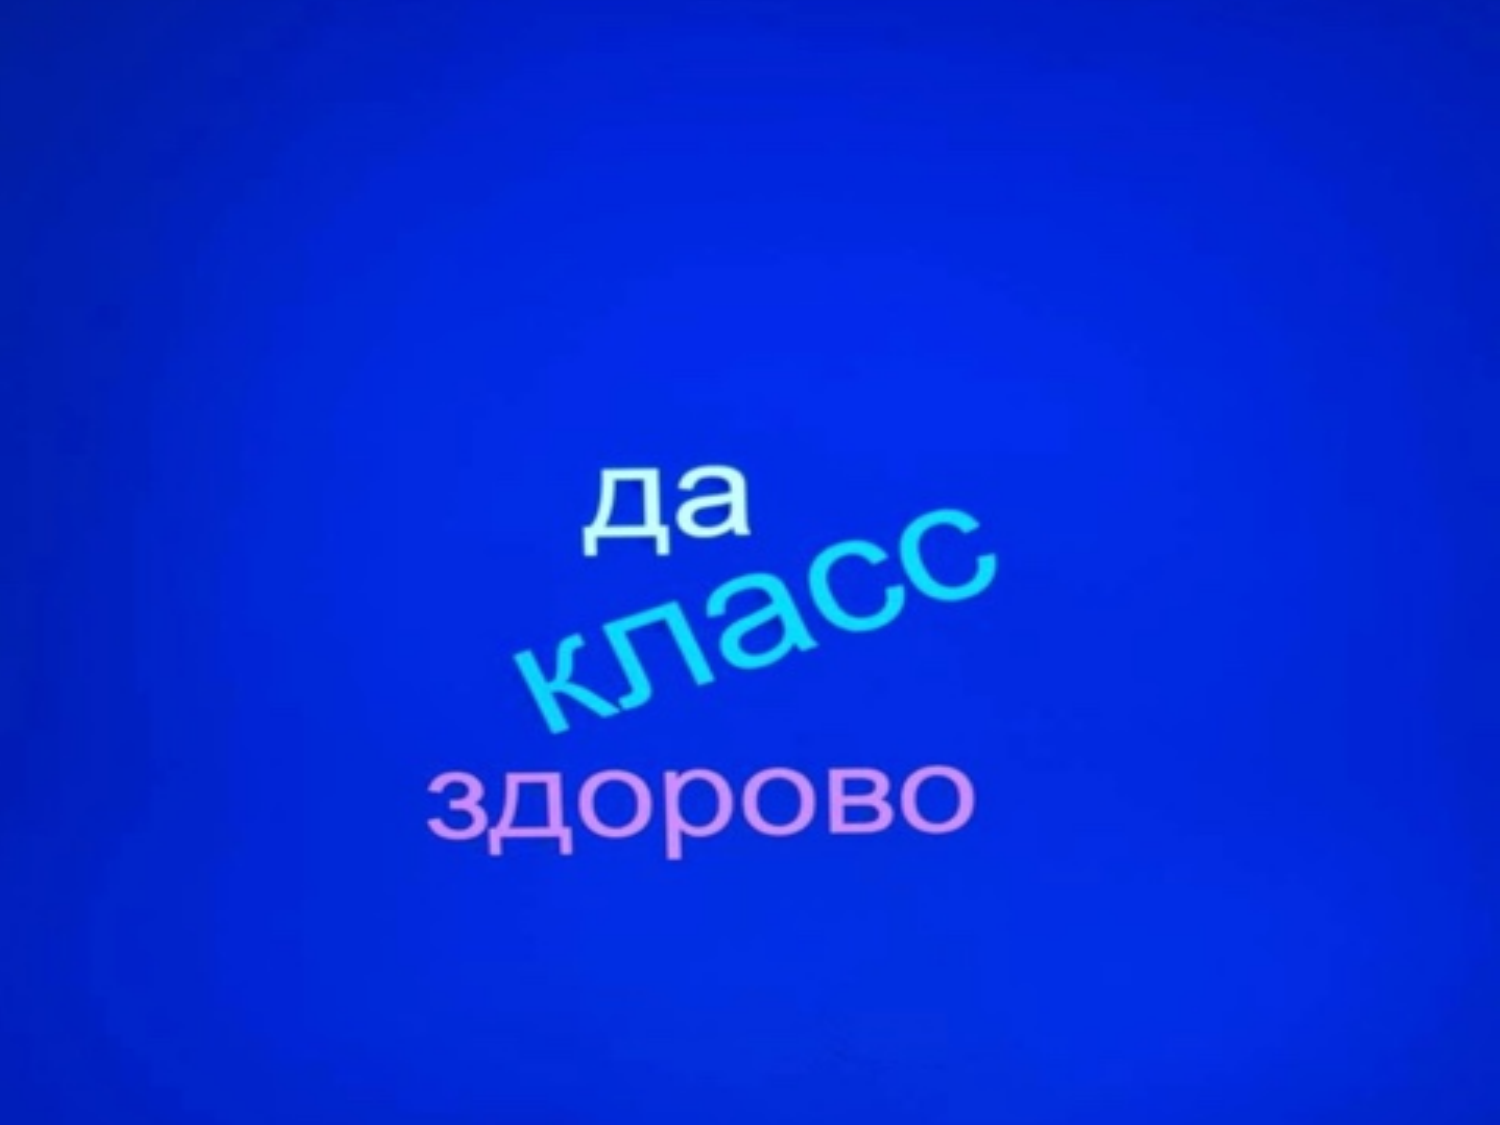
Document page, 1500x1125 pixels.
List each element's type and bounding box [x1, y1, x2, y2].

list [0, 0, 1500, 1125]
